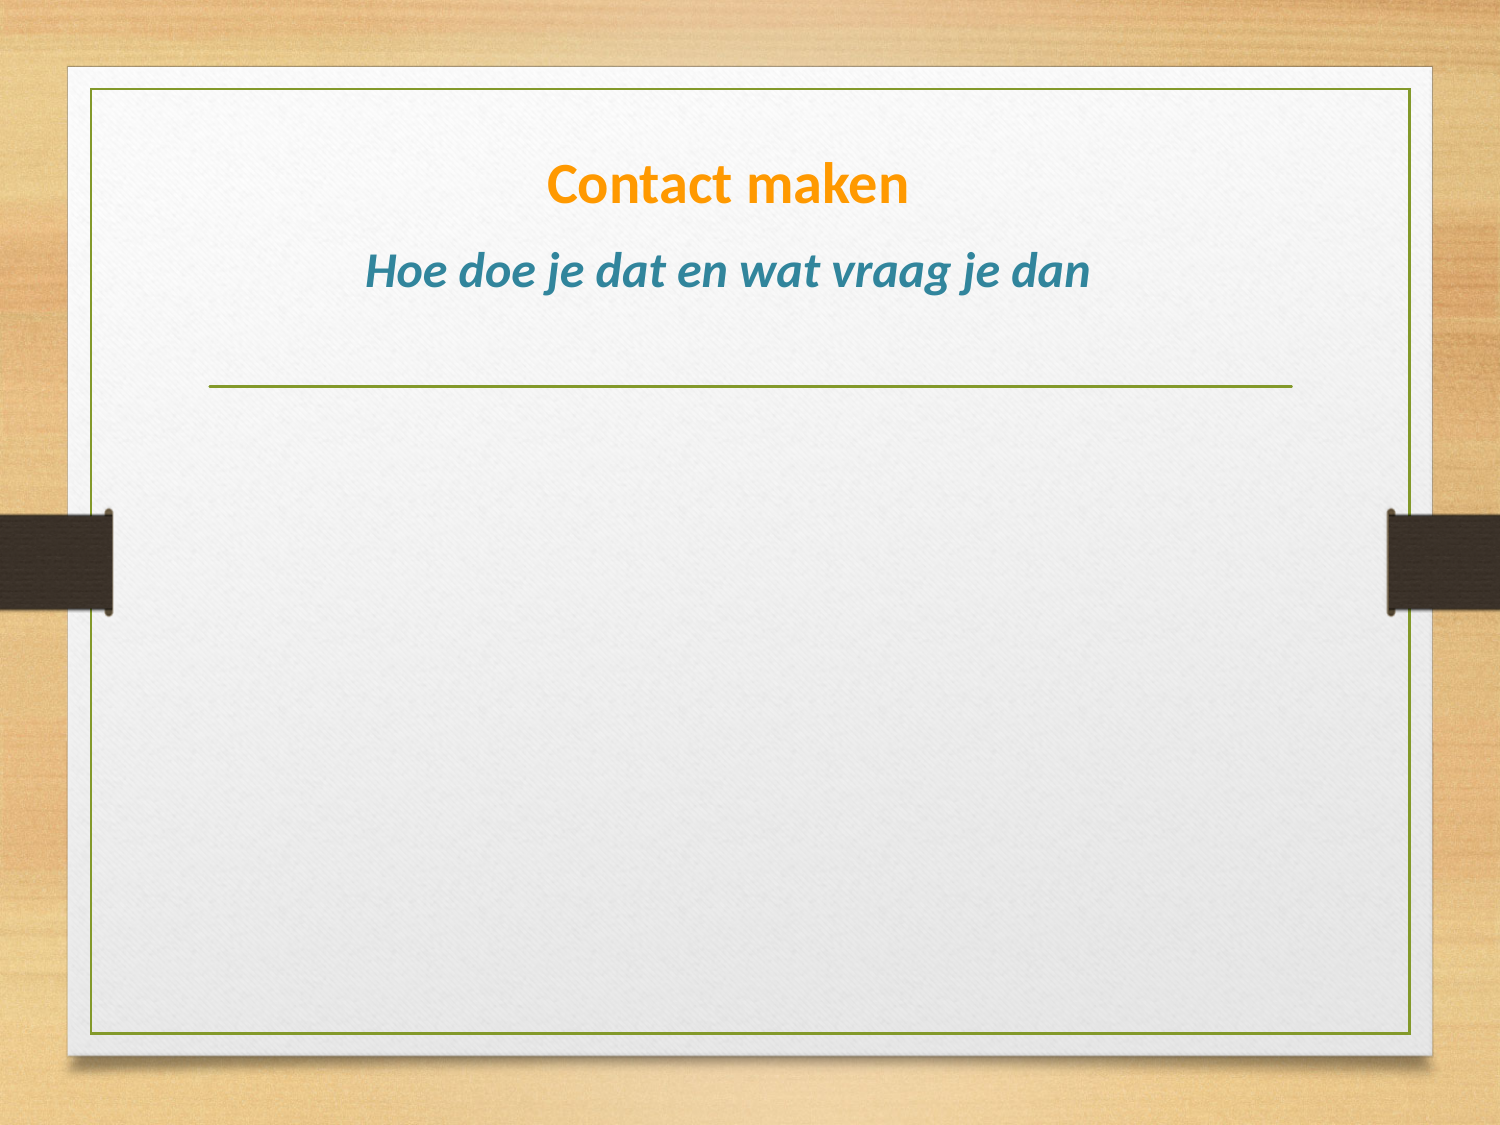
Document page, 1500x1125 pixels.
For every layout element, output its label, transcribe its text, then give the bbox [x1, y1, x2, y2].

list Contact maken Hoe doe je dat en wat vraag je dan [53, 137, 1404, 880]
picture [0, 0, 1500, 1125]
